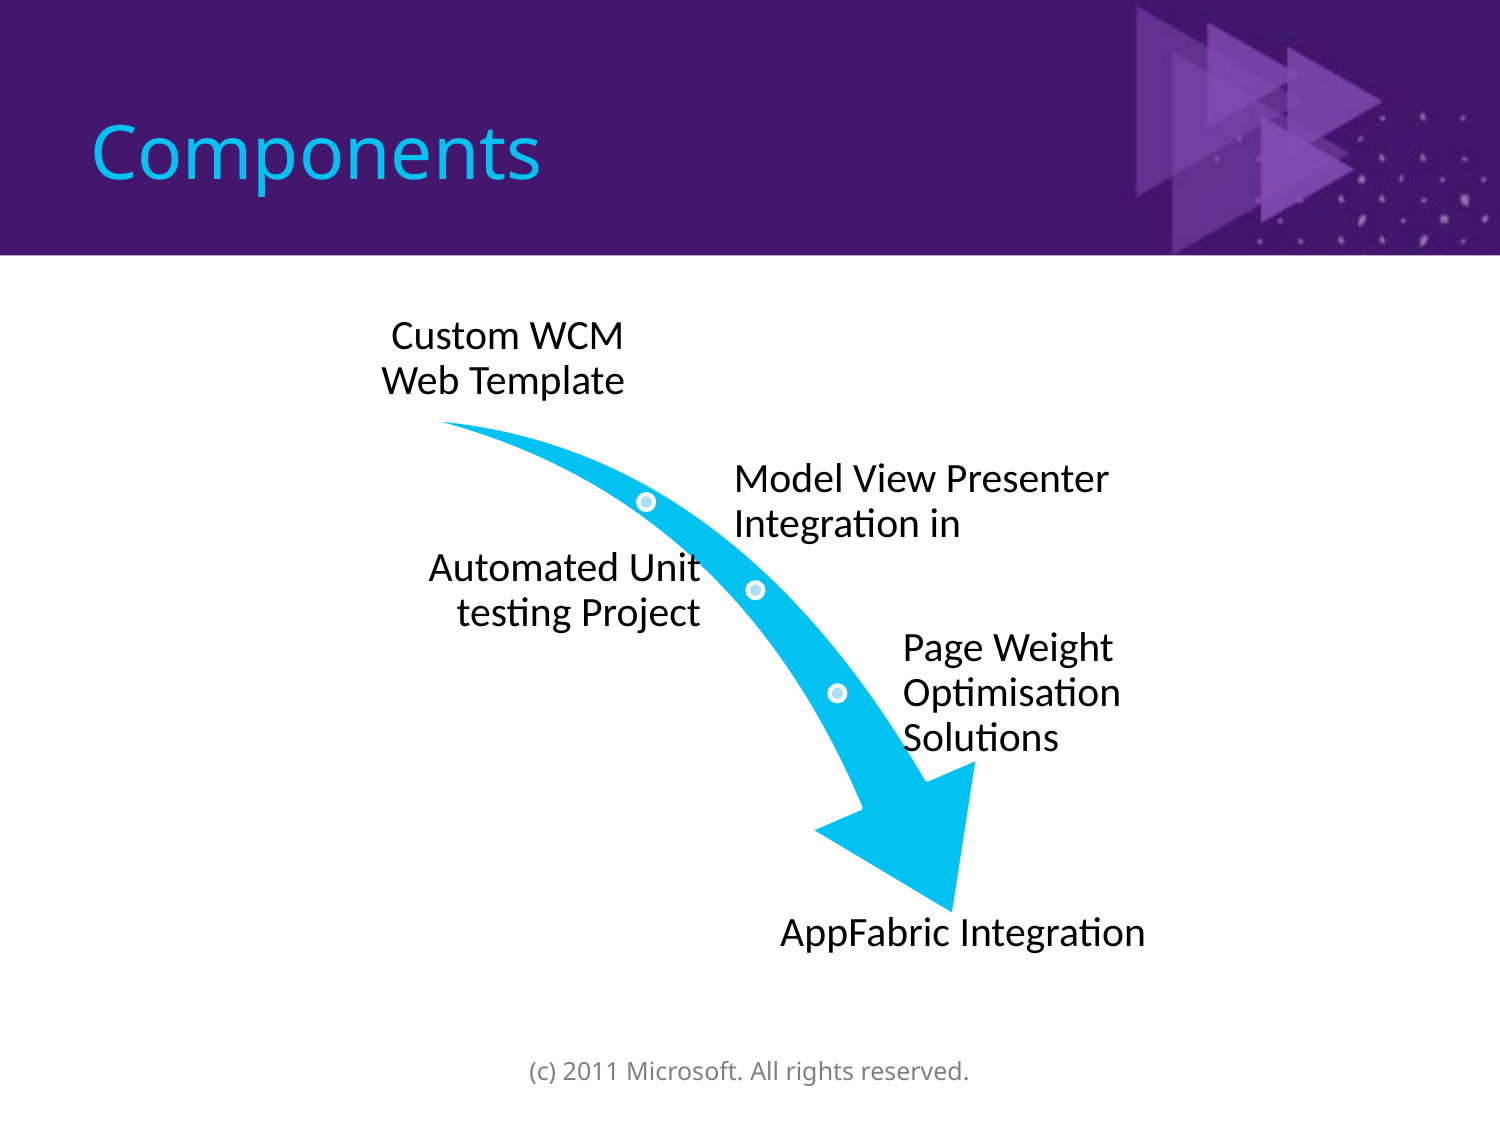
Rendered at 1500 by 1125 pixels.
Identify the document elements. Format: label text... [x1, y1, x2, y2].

picture [0, 0, 1500, 255]
title Components [75, 56, 1425, 244]
footer (c) 2011 Microsoft. All rights reserved. [512, 1042, 988, 1103]
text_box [135, 290, 1389, 1024]
